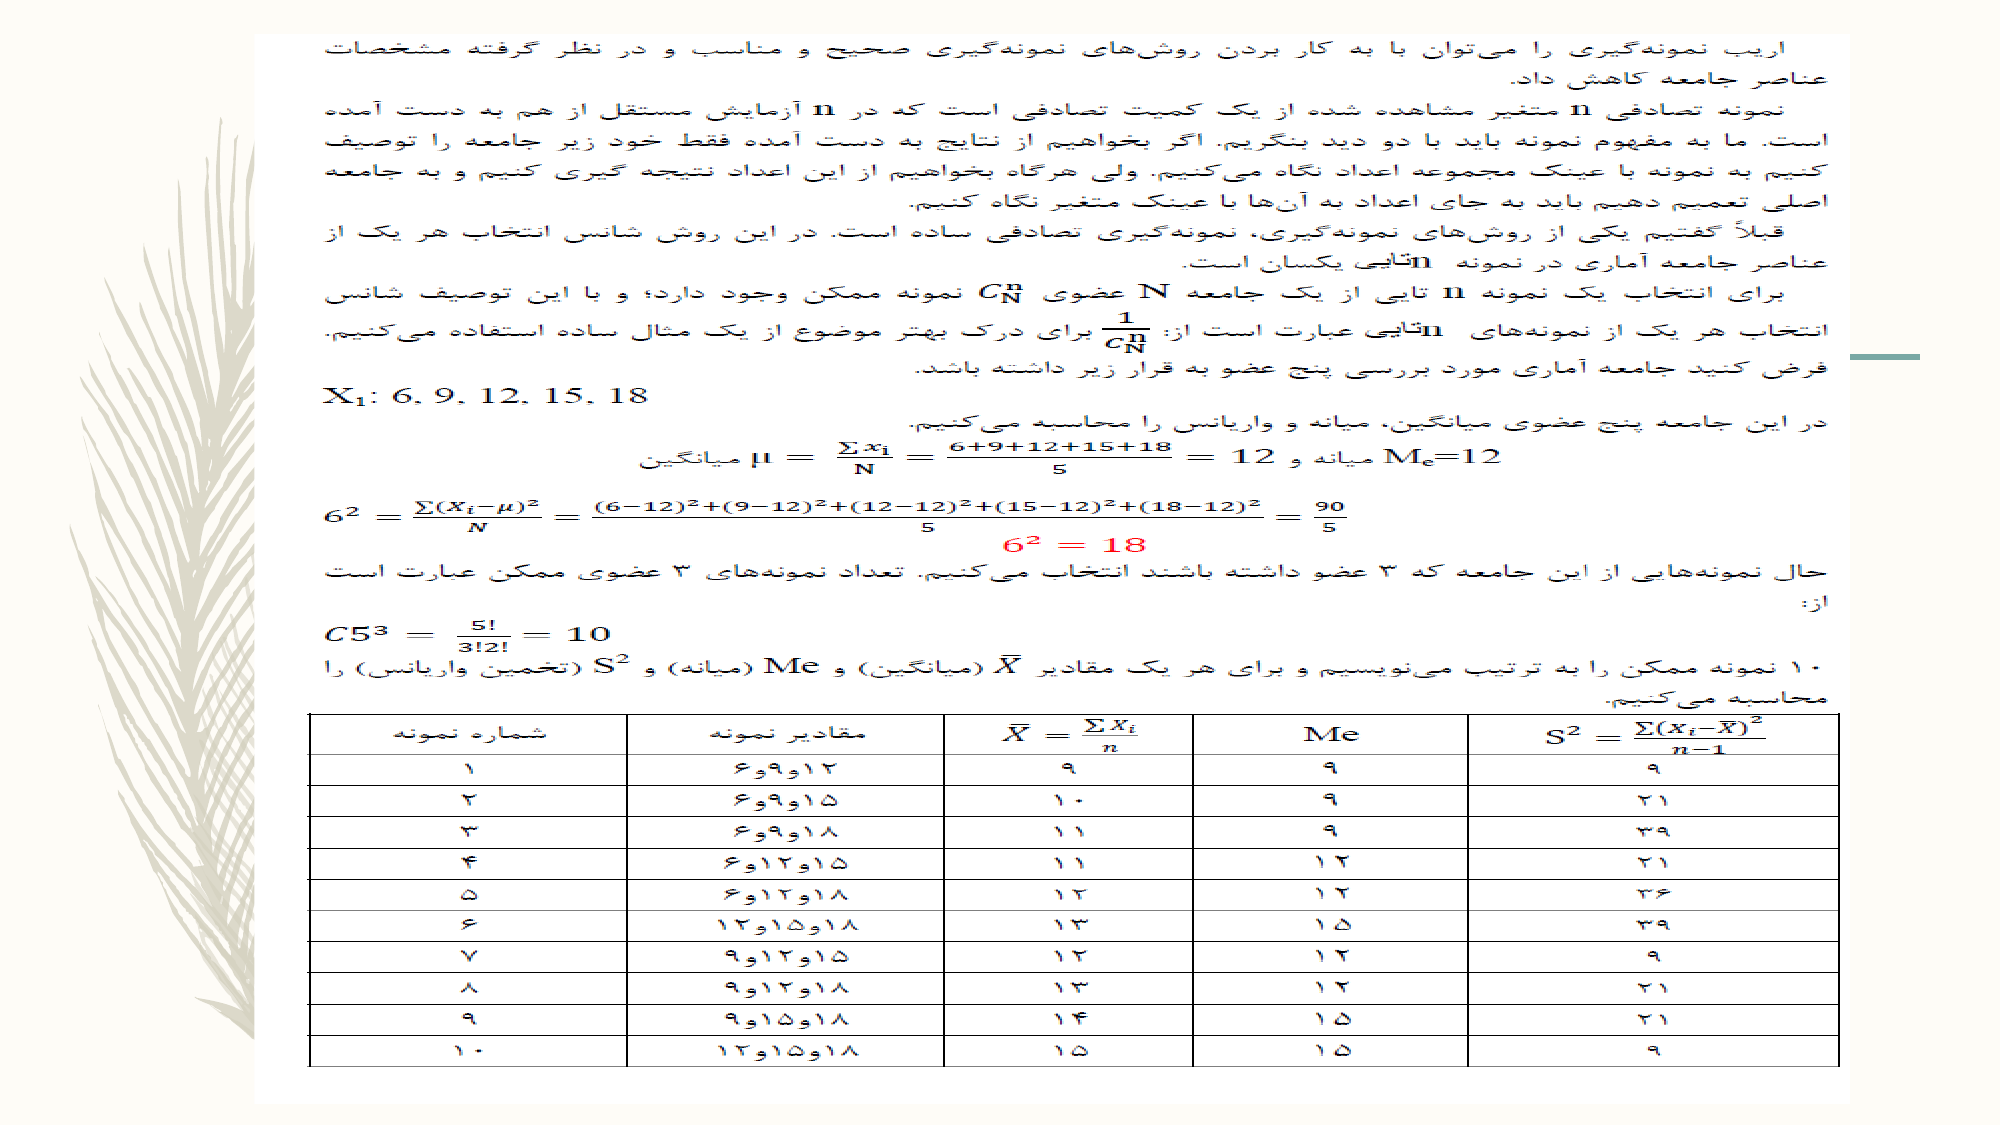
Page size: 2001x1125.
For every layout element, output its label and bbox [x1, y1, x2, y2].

list [254, 34, 1851, 1105]
